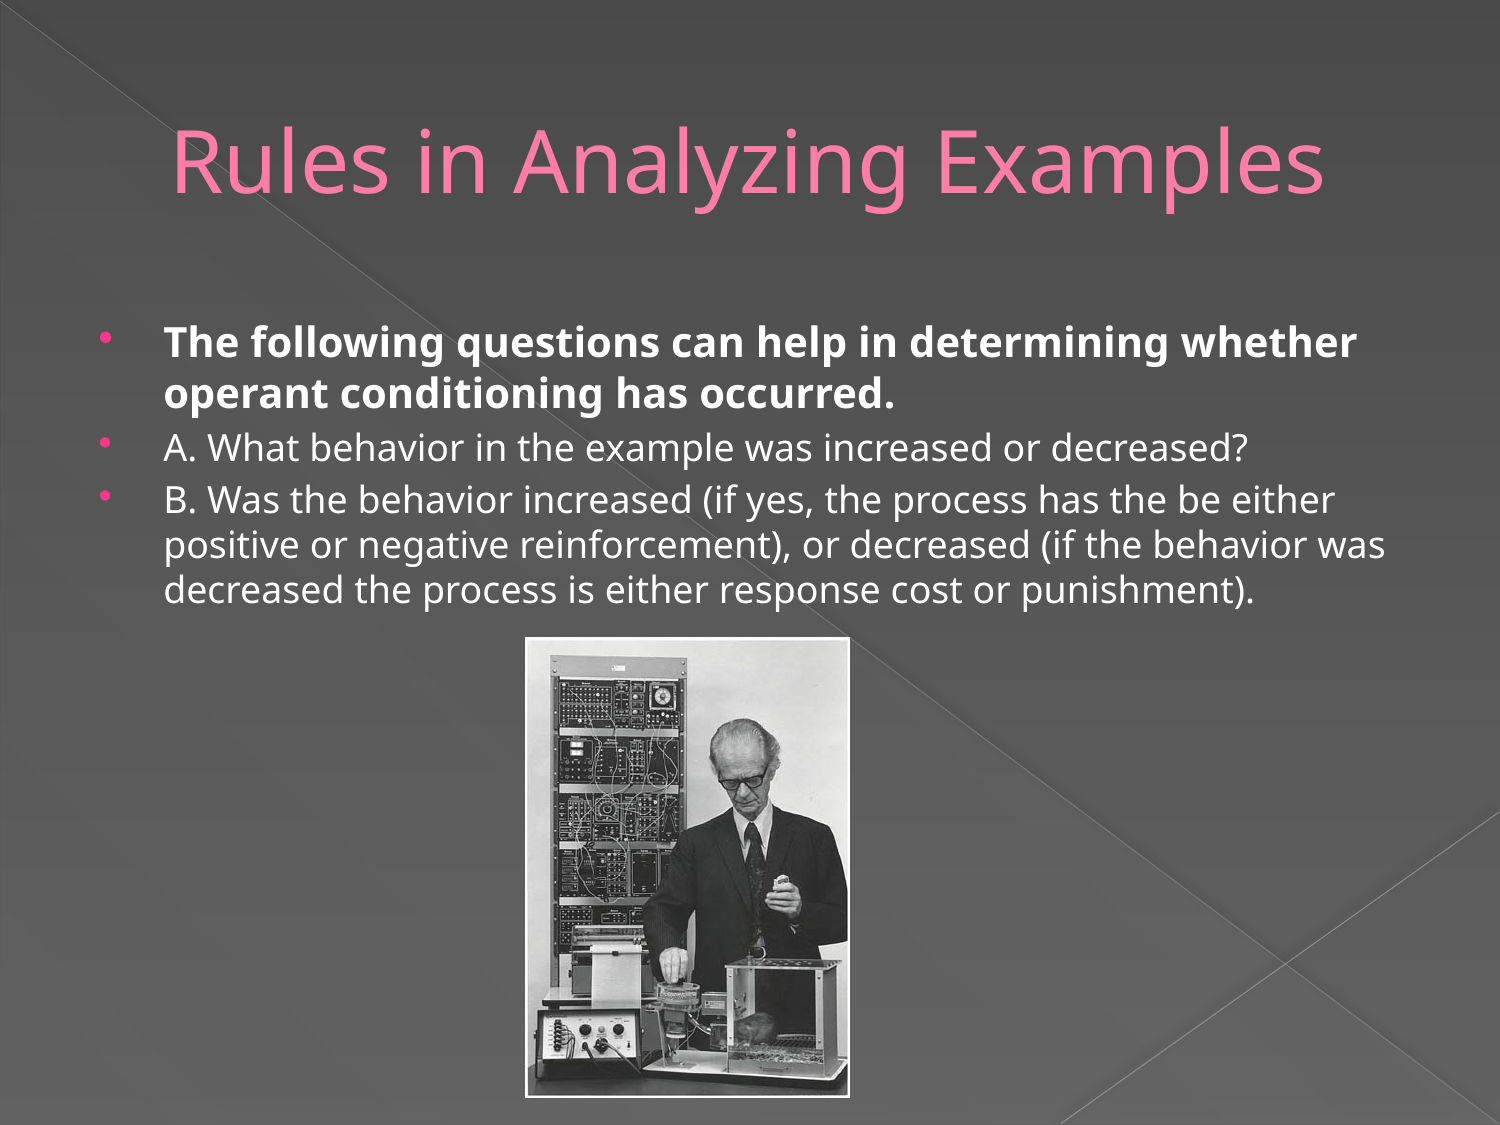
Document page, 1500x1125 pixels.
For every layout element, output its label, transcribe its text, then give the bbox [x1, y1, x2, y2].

picture [524, 637, 851, 1098]
list The following questions can help in determining whether operant conditioning has occurred. A. What behavior in the example was increased or decreased? B. Was the behavior increased (if yes, the process has the be either positive or negative reinforcement), or decreased (if the behavior was decreased the process is either response cost or punishment). [75, 308, 1425, 1059]
title Rules in Analyzing Examples [75, 43, 1425, 274]
